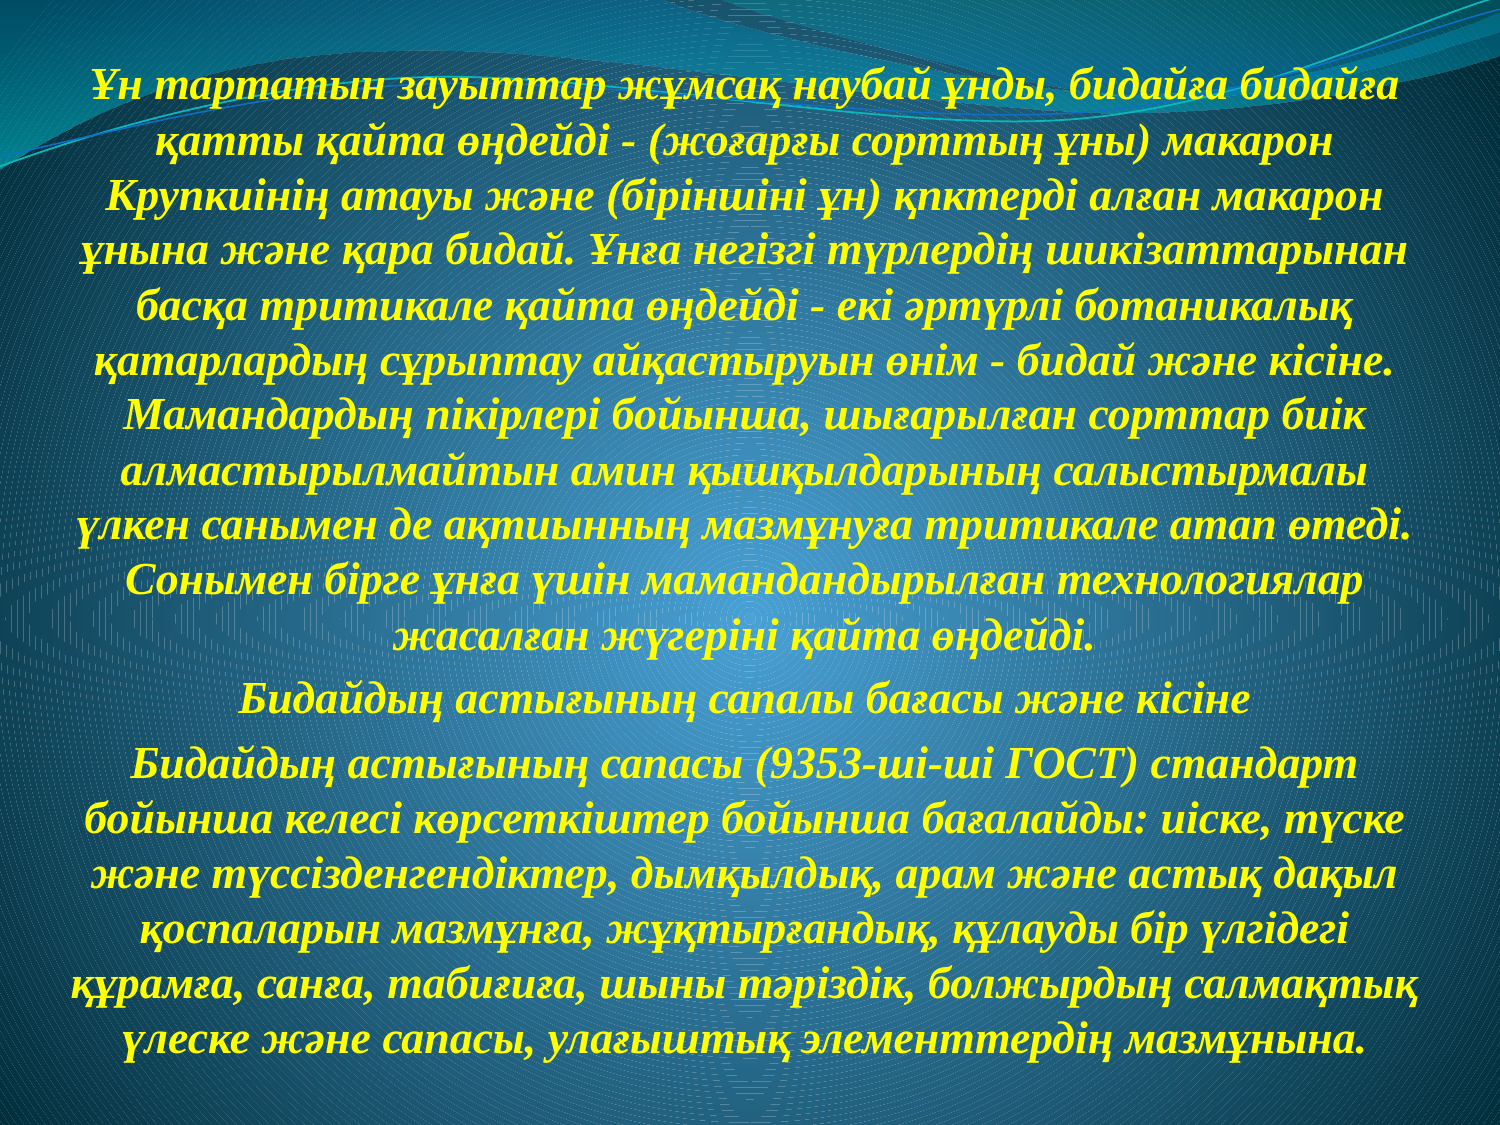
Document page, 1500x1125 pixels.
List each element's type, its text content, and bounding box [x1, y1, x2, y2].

subtitle Ұн тартатын зауыттар жұмсақ наубай ұнды, бидайға бидайға қатты қайта өңдейдi - (жоғарғы сорттың ұны) макарон Крупкиiнiң атауы және (бiрiншiнi ұн) қпктердi алған макарон ұнына және қара бидай. Ұнға негiзгi түрлердiң шикiзаттарынан басқа тритикале қайта өңдейдi - екi әртүрлi ботаникалық қатарлардың сұрыптау айқастыруын өнiм - бидай және кiсiне. Мамандардың пiкiрлерi бойынша, шығарылған сорттар биiк алмастырылмайтын амин қышқылдарының салыстырмалы үлкен санымен де ақтиынның мазмұнуға тритикале атап өтедi. Сонымен бiрге ұнға үшiн мамандандырылған технологиялар жасалған жүгерiнi қайта өңдейдi. Бидайдың астығының сапалы бағасы және кiсiне Бидайдың астығының сапасы (9353-шi-шi ГОСТ) стандарт бойынша келесi көрсеткiштер бойынша бағалайды: иiске, түске және түссiзденгендiктер, дымқылдық, арам және астық дақыл қоспаларын мазмұнға, жұқтырғандық, құлауды бiр үлгiдегi құрамға, санға, табиғиға, шыны тәрiздiк, болжырдың салмақтық үлеске және сапасы, улағыштық элементтердiң мазмұнына. [70, 46, 1430, 818]
